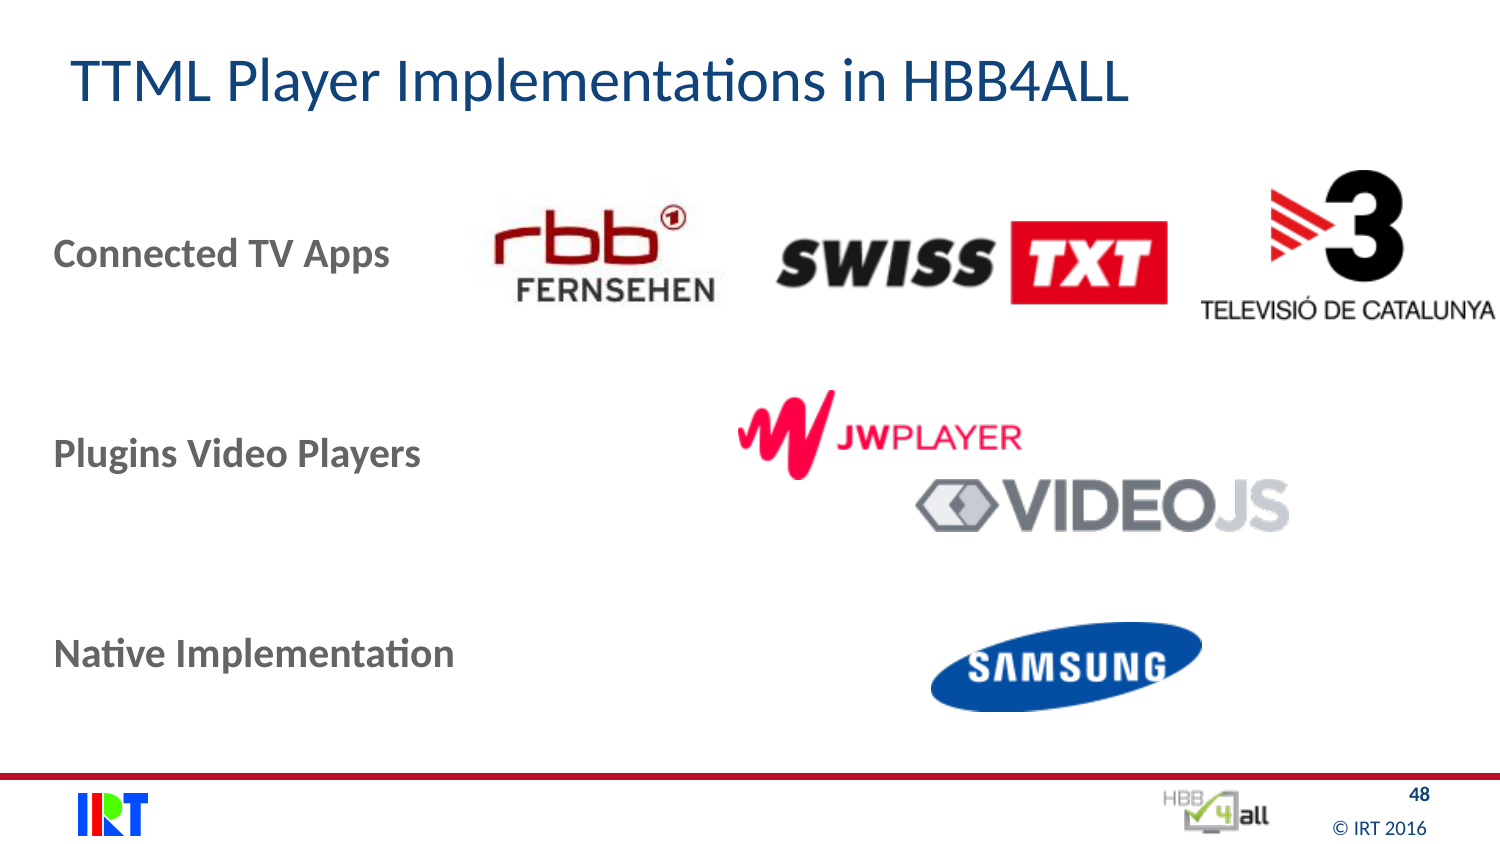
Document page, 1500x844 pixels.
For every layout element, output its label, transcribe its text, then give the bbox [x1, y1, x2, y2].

picture [78, 793, 148, 836]
picture [737, 68, 1289, 533]
title TTML Player Implementations in HBB4ALL [70, 47, 1432, 165]
picture [931, 622, 1202, 712]
picture [1201, 170, 1500, 321]
picture [1163, 787, 1270, 844]
list Connected TV Apps Plugins Video Players Native Implementation [53, 225, 1415, 734]
picture [473, 130, 735, 392]
